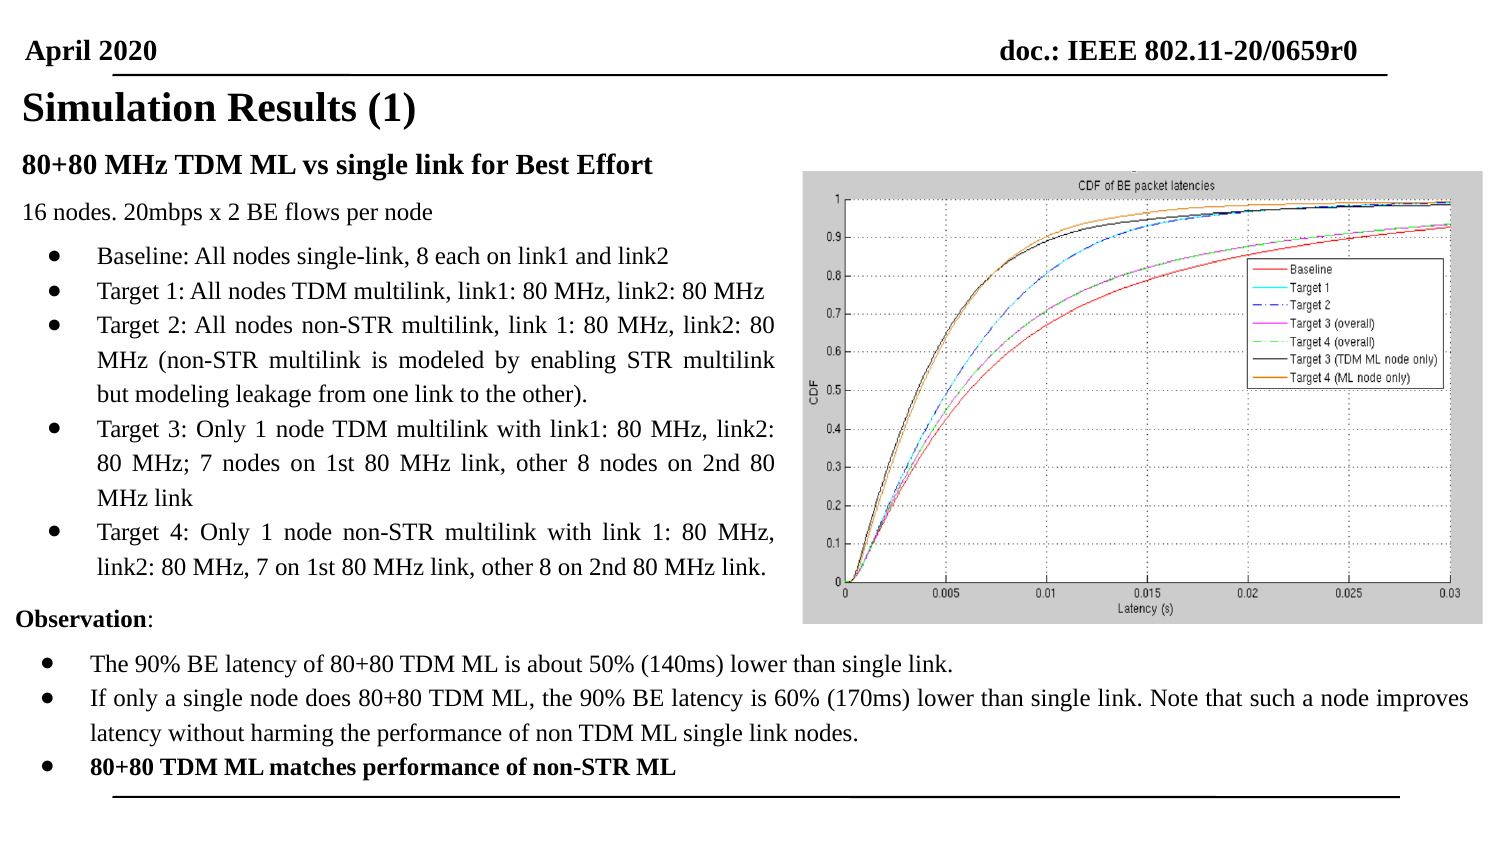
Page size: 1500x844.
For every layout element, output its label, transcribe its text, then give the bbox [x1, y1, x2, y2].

picture [802, 171, 1483, 624]
list Observation: The 90% BE latency of 80+80 TDM ML is about 50% (140ms) lower than single link. If only a single node does 80+80 TDM ML, the 90% BE latency is 60% (170ms) lower than single link. Note that such a node improves latency without harming the performance of non TDM ML single link nodes. 80+80 TDM ML matches performance of non-STR ML [3, 592, 1483, 774]
list Simulation Results (1) 80+80 MHz TDM ML vs single link for Best Effort 16 nodes. 20mbps x 2 BE flows per node Baseline: All nodes single-link, 8 each on link1 and link2 Target 1: All nodes TDM multilink, link1: 80 MHz, link2: 80 MHz Target 2: All nodes non-STR multilink, link 1: 80 MHz, link2: 80 MHz (non-STR multilink is modeled by enabling STR multilink but modeling leakage from one link to the other). Target 3: Only 1 node TDM multilink with link1: 80 MHz, link2: 80 MHz; 7 nodes on 1st 80 MHz link, other 8 nodes on 2nd 80 MHz link Target 4: Only 1 node non-STR multilink with link 1: 80 MHz, link2: 80 MHz, 7 on 1st 80 MHz link, other 8 on 2nd 80 MHz link. [10, 66, 788, 592]
